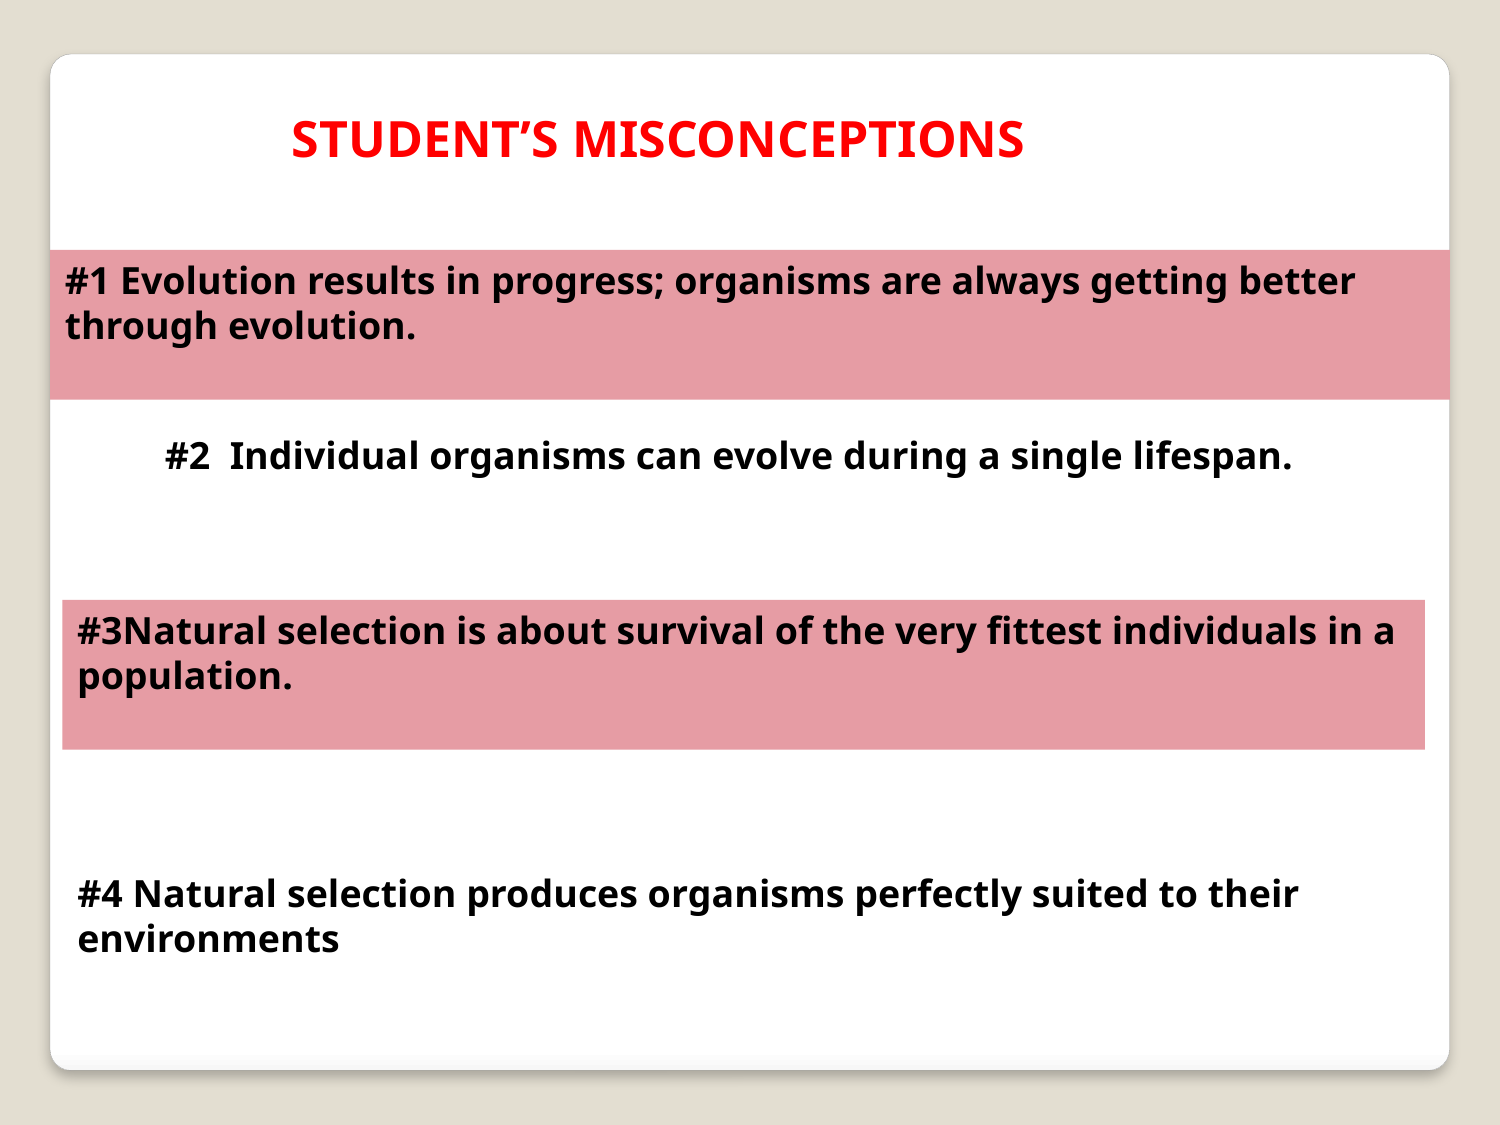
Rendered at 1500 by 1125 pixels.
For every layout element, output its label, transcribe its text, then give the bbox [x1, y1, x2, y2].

text_box #1 Evolution results in progress; organisms are always getting better through evolution. [50, 249, 1450, 400]
text_box STUDENT’S MISCONCEPTIONS [225, 99, 1271, 175]
text_box #2 Individual organisms can evolve during a single lifespan. [150, 424, 1320, 530]
text_box #3Natural selection is about survival of the very fittest individuals in a population. [62, 599, 1425, 750]
text_box #4 Natural selection produces organisms perfectly suited to their environments [62, 862, 1438, 1013]
